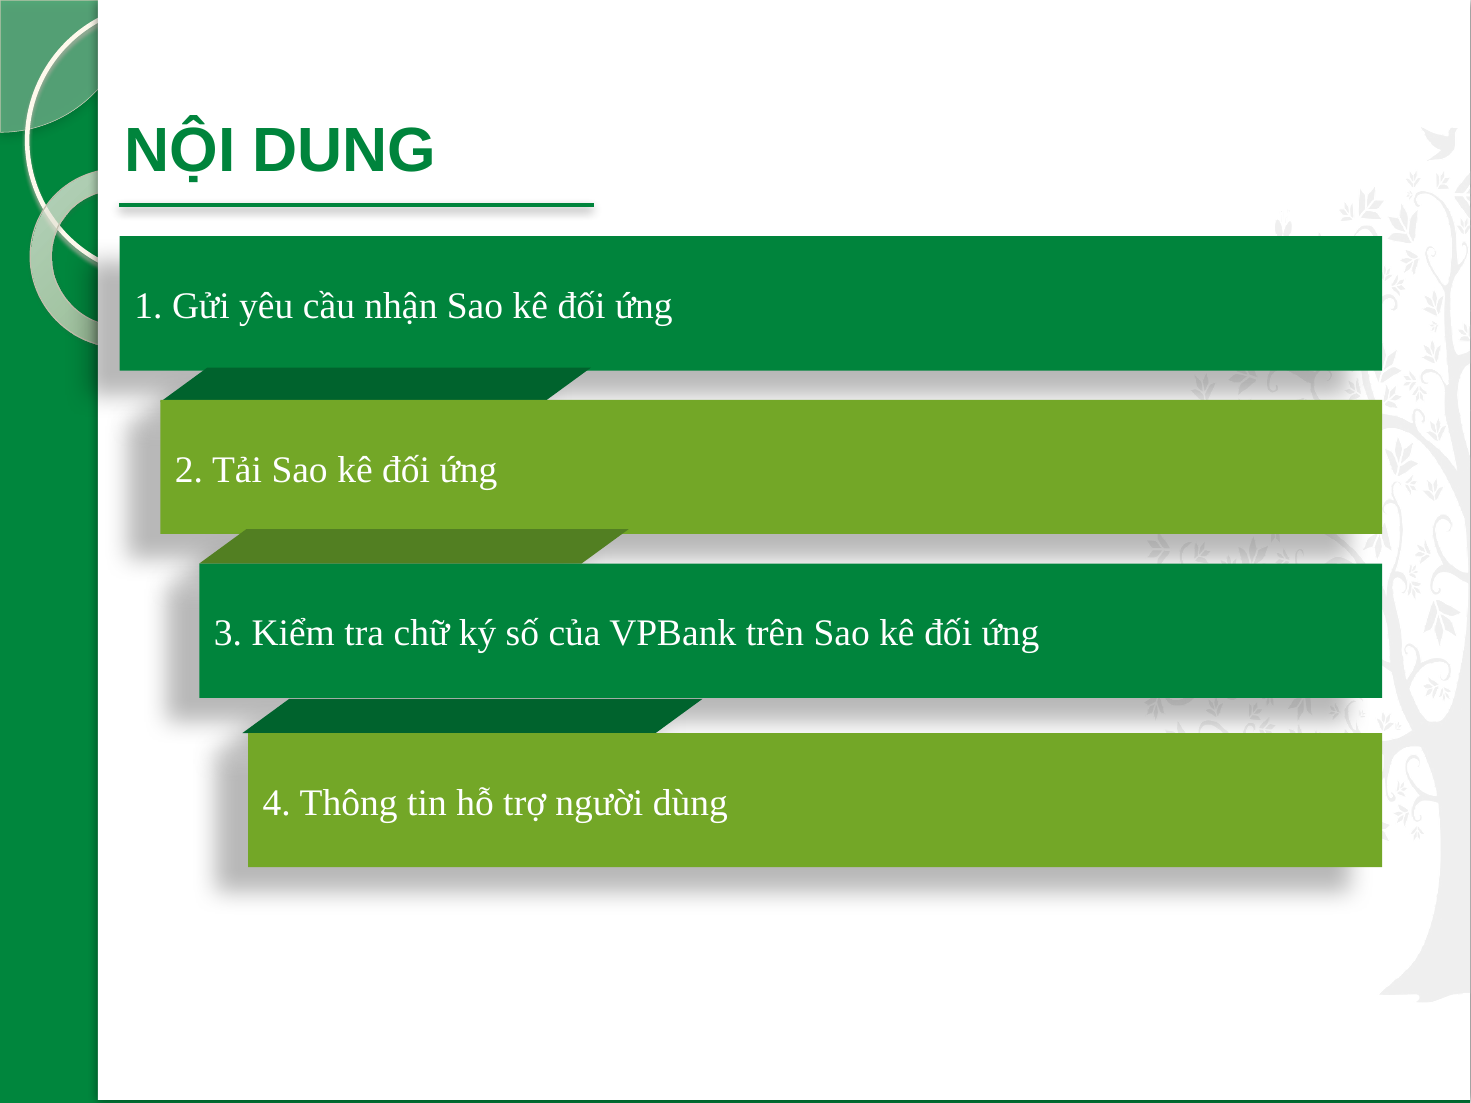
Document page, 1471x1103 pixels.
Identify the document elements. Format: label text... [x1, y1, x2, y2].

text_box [109, 101, 595, 206]
text_box 1. Gửi yêu cầu nhận Sao kê đối ứng [118, 234, 1384, 373]
text_box 4. Thông tin hỗ trợ người dùng [246, 731, 1384, 869]
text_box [198, 528, 1383, 699]
text_box [240, 710, 691, 736]
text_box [160, 367, 1383, 535]
